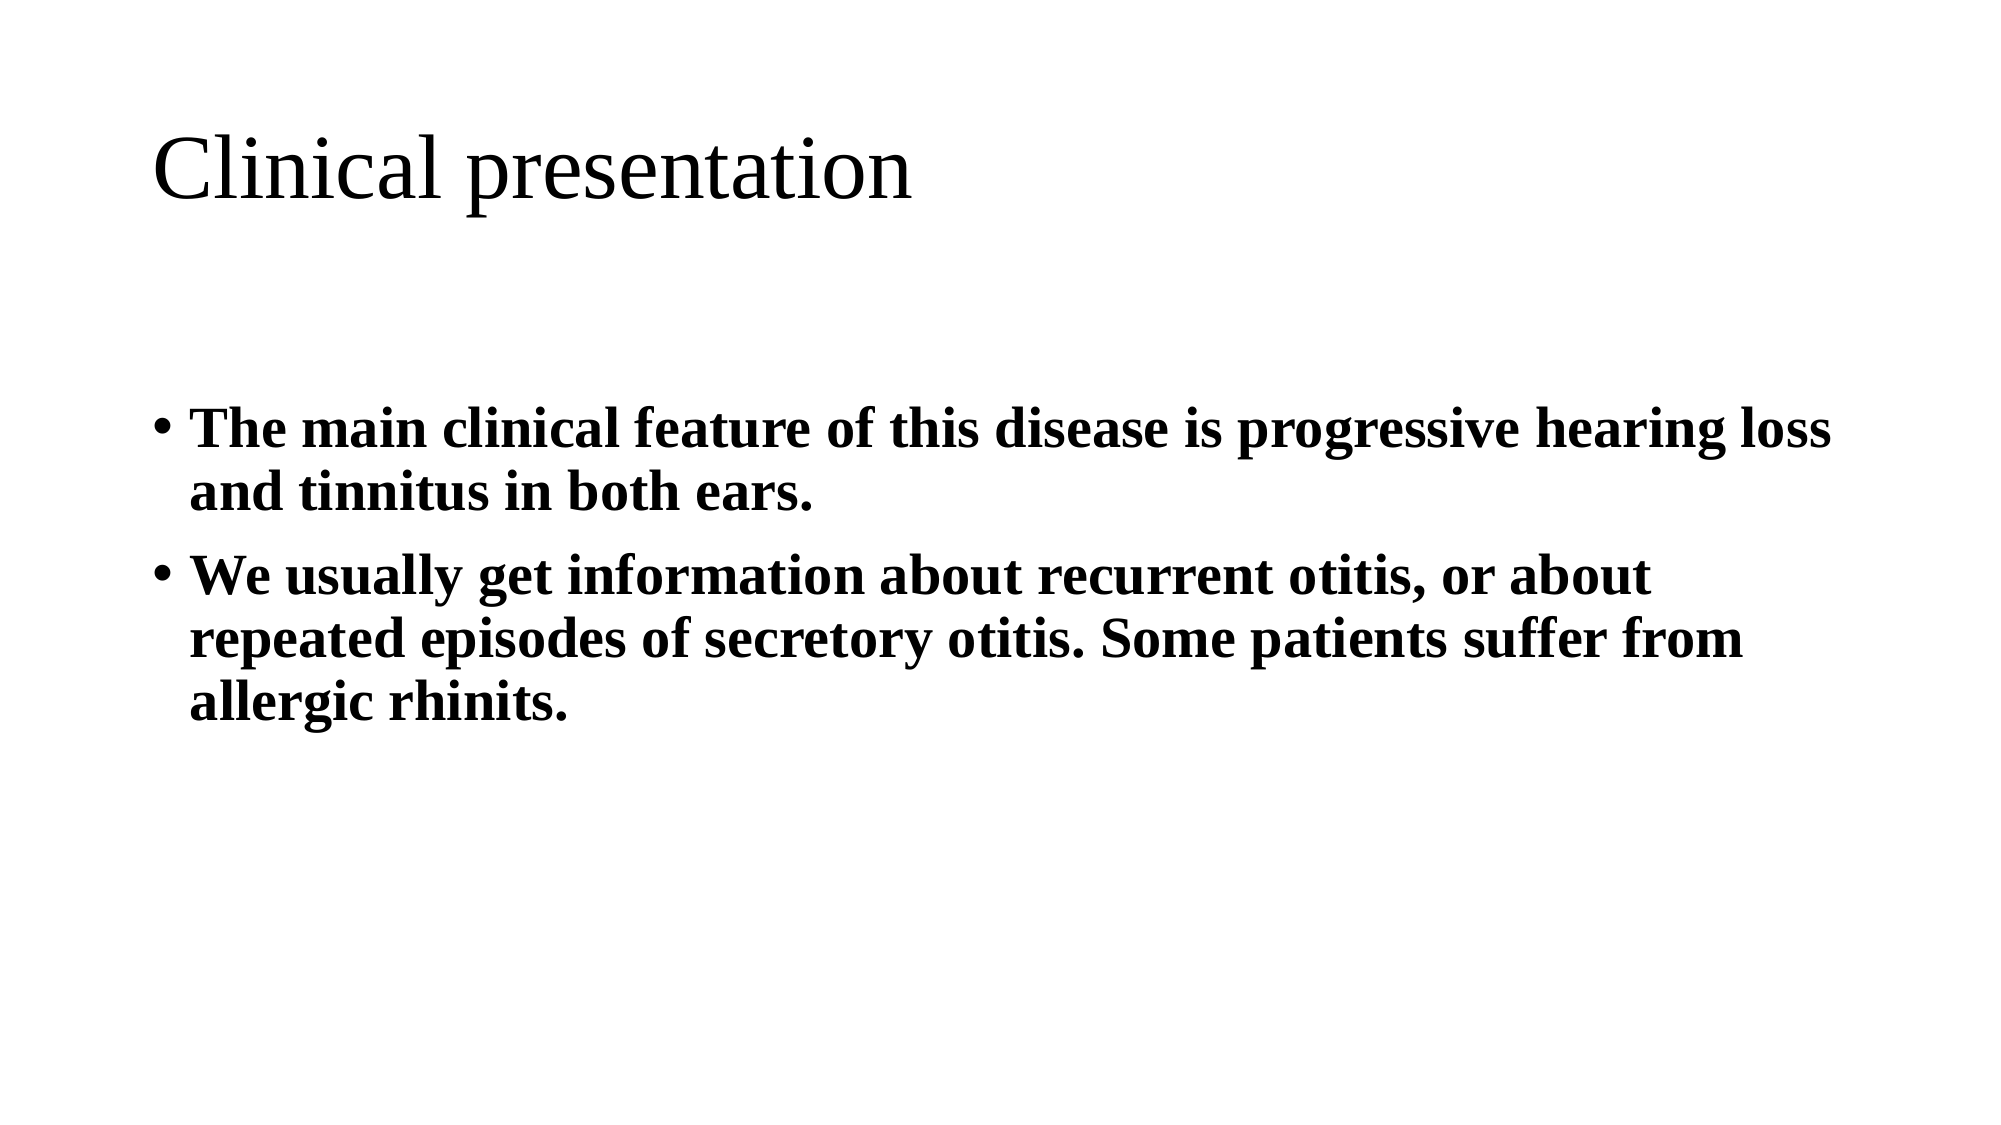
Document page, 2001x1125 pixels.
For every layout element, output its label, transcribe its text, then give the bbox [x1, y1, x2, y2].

list The main clinical feature of this disease is progressive hearing loss and tinnitus in both ears. We usually get information about recurrent otitis, or about repeated episodes of secretory otitis. Some patients suffer from allergic rhinits. [137, 299, 1863, 1014]
title Clinical presentation [137, 59, 1863, 278]
